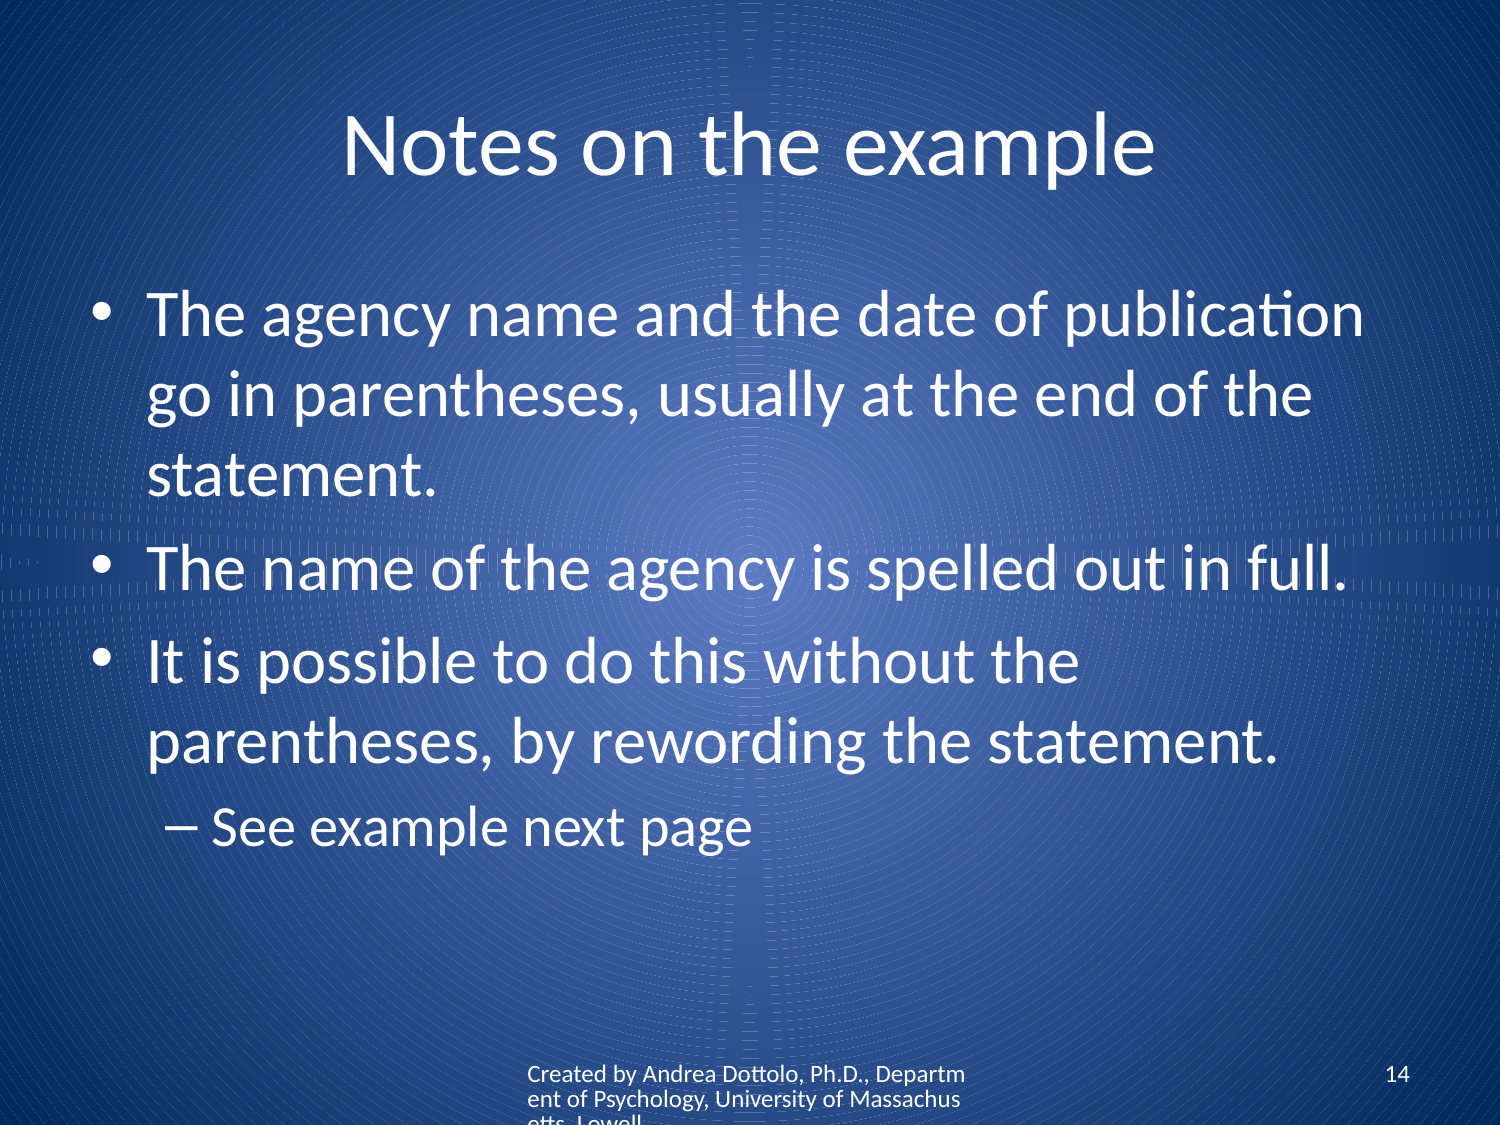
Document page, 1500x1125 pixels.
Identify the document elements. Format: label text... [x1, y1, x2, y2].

footer Created by Andrea Dottolo, Ph.D., Department of Psychology, University of Massachusetts, Lowell [512, 1042, 988, 1103]
title Notes on the example [75, 45, 1425, 233]
list The agency name and the date of publication go in parentheses, usually at the end of the statement. The name of the agency is spelled out in full. It is possible to do this without the parentheses, by rewording the statement. See example next page [75, 262, 1425, 1005]
slide_number 14 [1074, 1042, 1425, 1103]
